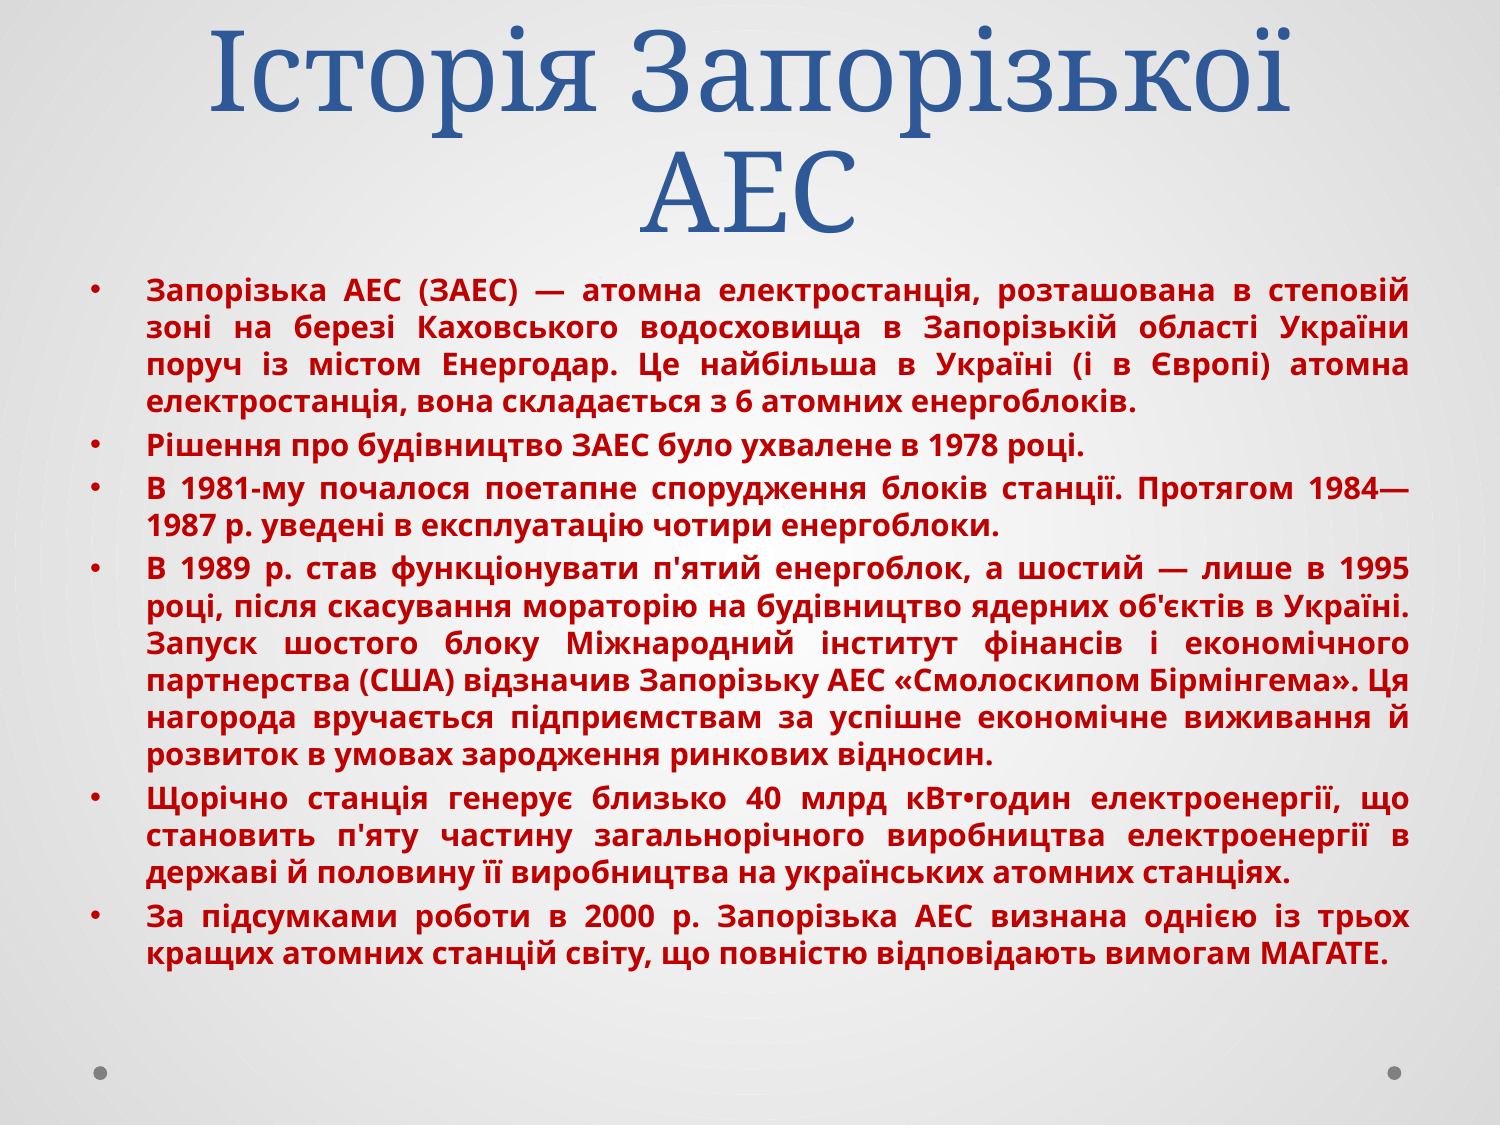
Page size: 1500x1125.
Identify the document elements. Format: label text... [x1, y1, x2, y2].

title Історія Запорізької АЕС [75, 0, 1425, 262]
list Запорізька АЕС (ЗАЕС) — атомна електростанція, розташована в степовій зоні на березі Каховського водосховища в Запорізькій області України поруч із містом Енергодар. Це найбільша в Україні (і в Європі) атомна електростанція, вона складається з 6 атомних енергоблоків. Рішення про будівництво ЗАЕС було ухвалене в 1978 році. В 1981-му почалося поетапне спорудження блоків станції. Протягом 1984—1987 р. уведені в експлуатацію чотири енергоблоки. В 1989 р. став функціонувати п'ятий енергоблок, а шостий — лише в 1995 році, після скасування мораторію на будівництво ядерних об'єктів в Україні. Запуск шостого блоку Міжнародний інститут фінансів і економічного партнерства (США) відзначив Запорізьку АЕС «Смолоскипом Бірмінгема». Ця нагорода вручається підприємствам за успішне економічне виживання й розвиток в умовах зародження ринкових відносин. Щорічно станція генерує близько 40 млрд кВт•годин електроенергії, що становить п'яту частину загальнорічного виробництва електроенергії в державі й половину її виробництва на українських атомних станціях. За підсумками роботи в 2000 р. Запорізька АЕС визнана однією із трьох кращих атомних станцій світу, що повністю відповідають вимогам МАГАТЕ. [75, 262, 1425, 1005]
